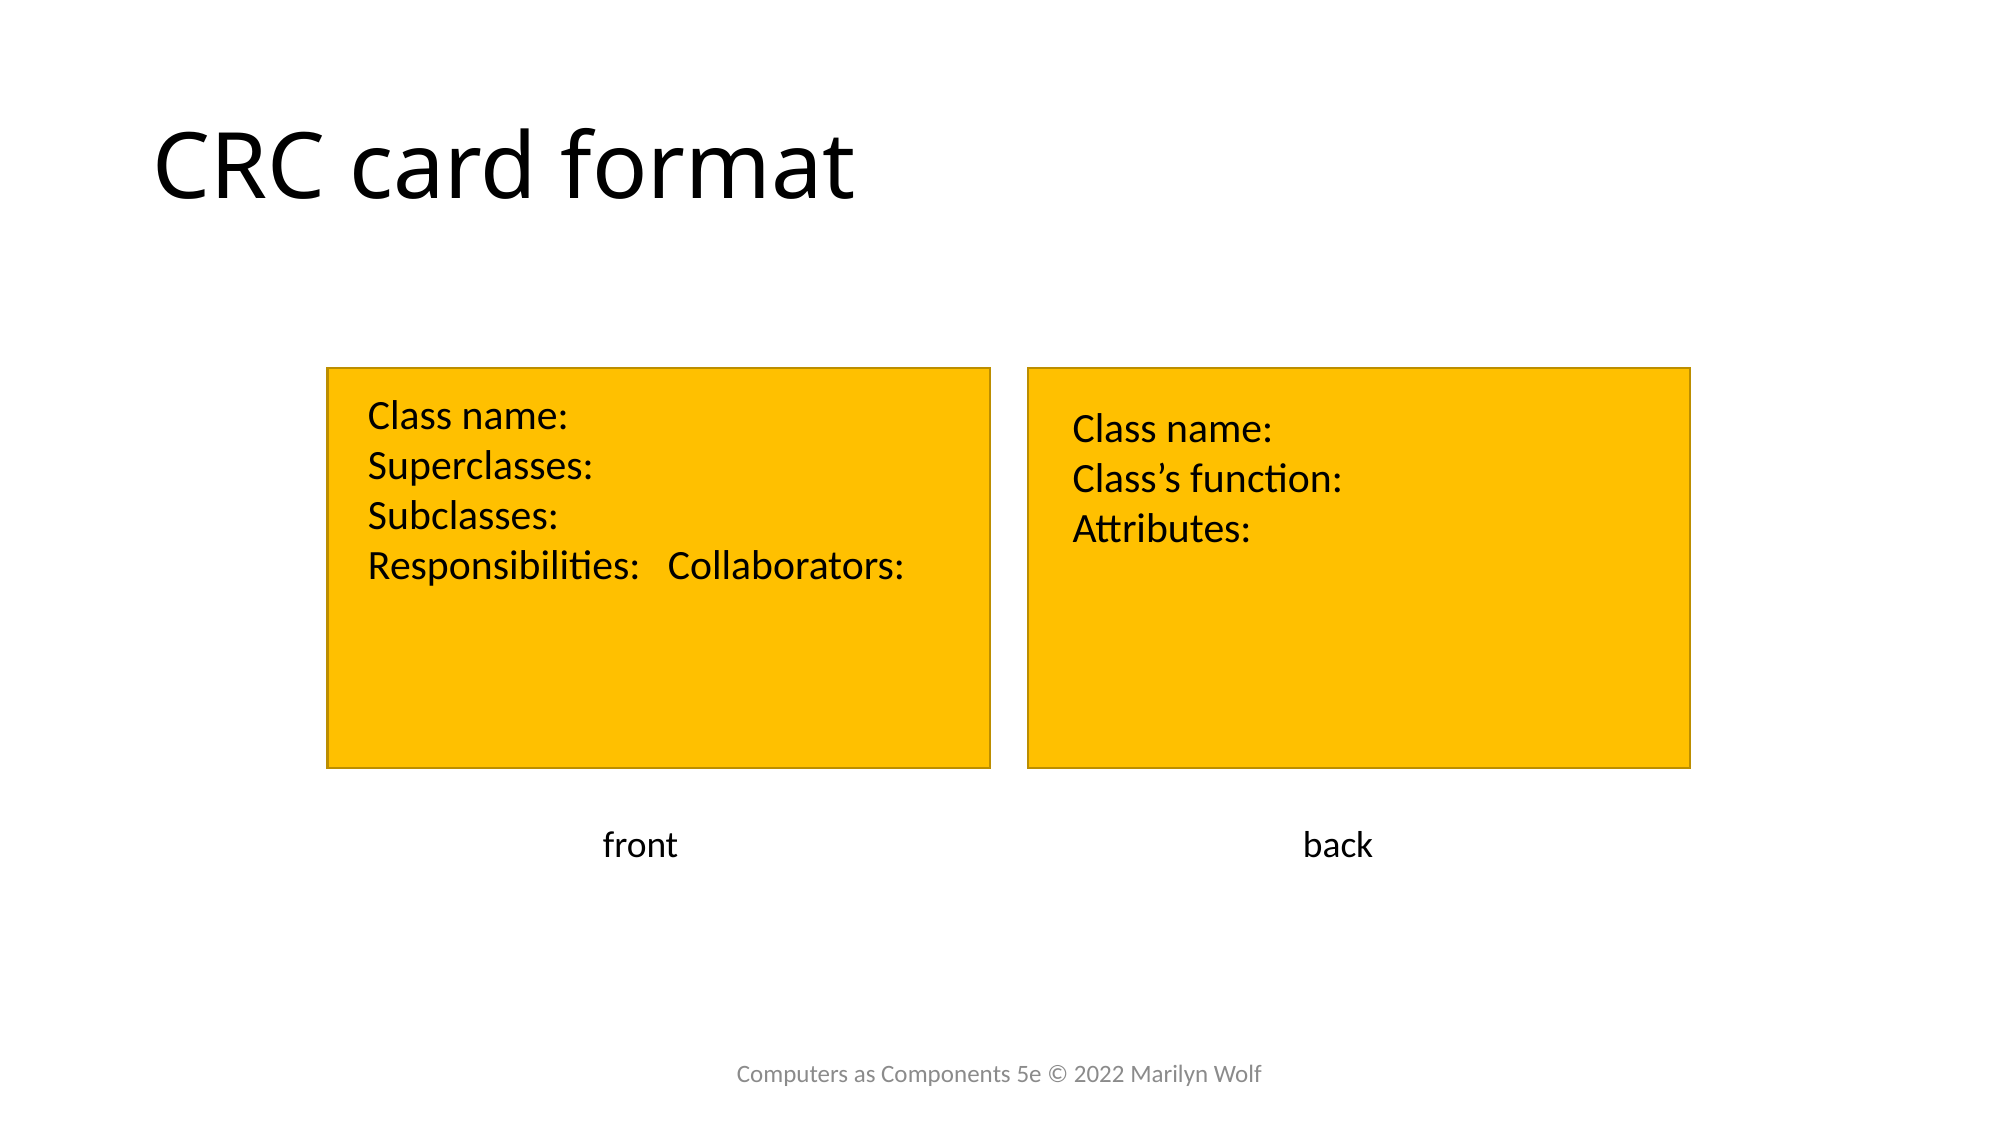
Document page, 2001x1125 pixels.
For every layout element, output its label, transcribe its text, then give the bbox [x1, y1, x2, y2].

text_box Class name: Class’s function: Attributes: [1057, 393, 1359, 559]
text_box [326, 367, 991, 769]
text_box front [588, 812, 694, 873]
text_box Class name: Superclasses: Subclasses: Responsibilities: Collaborators: [353, 380, 921, 596]
footer Computers as Components 5e © 2022 Marilyn Wolf [662, 1042, 1338, 1103]
title CRC card format [137, 59, 1863, 278]
text_box back [1288, 812, 1389, 873]
text_box [1027, 367, 1691, 769]
